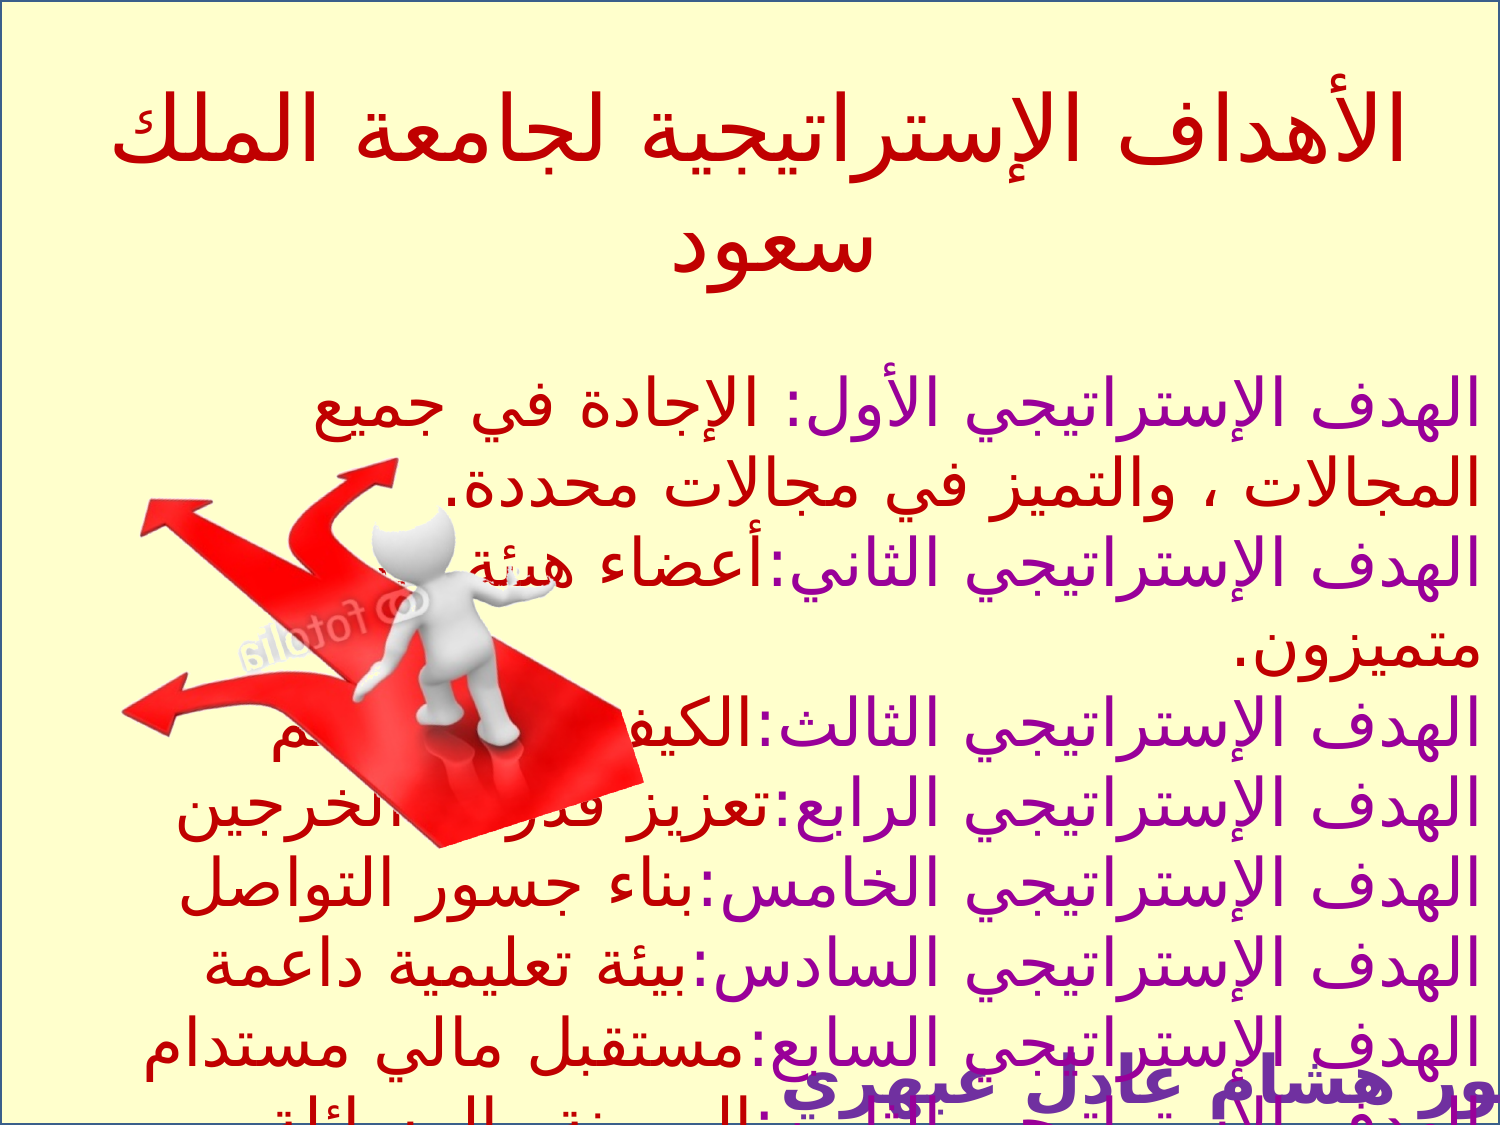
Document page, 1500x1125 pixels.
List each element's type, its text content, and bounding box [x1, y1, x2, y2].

text_box الأهداف الإستراتيجية لجامعة الملك سعود الهدف الإستراتيجي الأول: الإجادة في جميع المجالات ، والتميز في مجالات محددة. الهدف الإستراتيجي الثاني:أعضاء هيئة تدريس متميزون. الهدف الإستراتيجي الثالث:الكيف وليس الكم الهدف الإستراتيجي الرابع:تعزيز قدرات الخرجين الهدف الإستراتيجي الخامس:بناء جسور التواصل الهدف الإستراتيجي السادس:بيئة تعليمية داعمة الهدف الإستراتيجي السابع:مستقبل مالي مستدام الهدف الإستراتيجي الثامن:المرونة والمسائلة الهدف الإستراتيجي التاسع:بناء هيكل إداري داعم [50, 62, 1500, 1125]
picture [28, 317, 643, 932]
text_box [0, 0, 1500, 1125]
